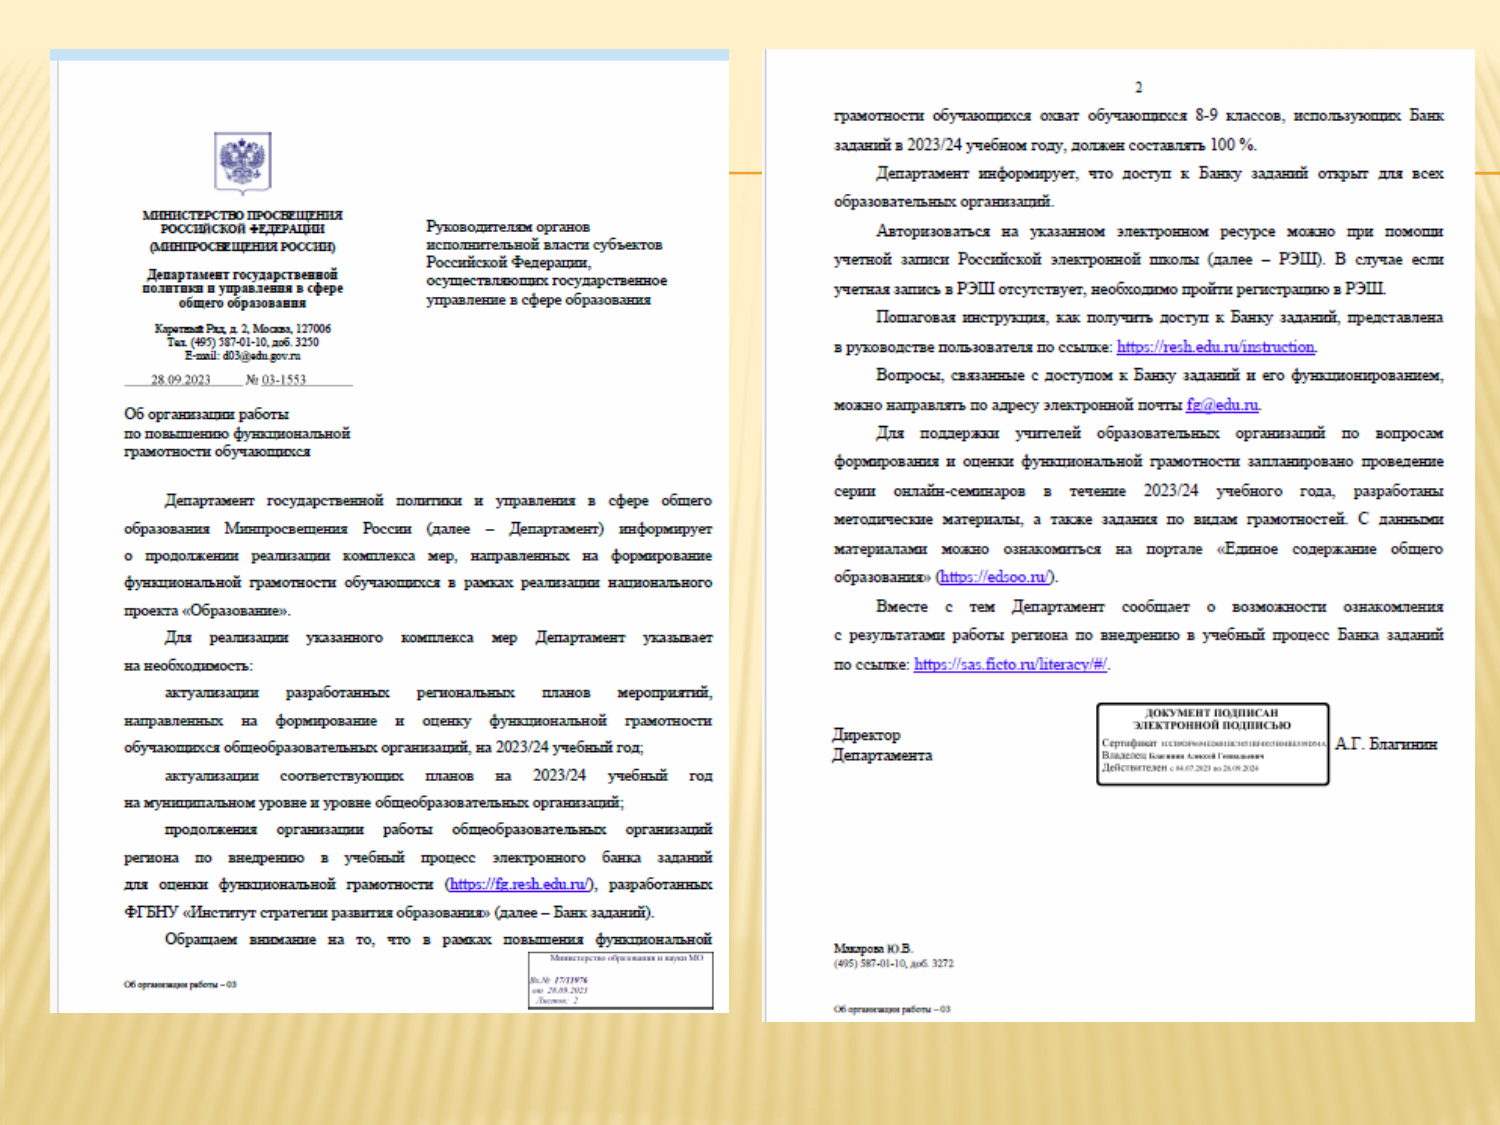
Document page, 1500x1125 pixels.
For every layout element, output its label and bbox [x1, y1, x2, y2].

list [49, 49, 729, 1013]
picture [762, 49, 1476, 1023]
